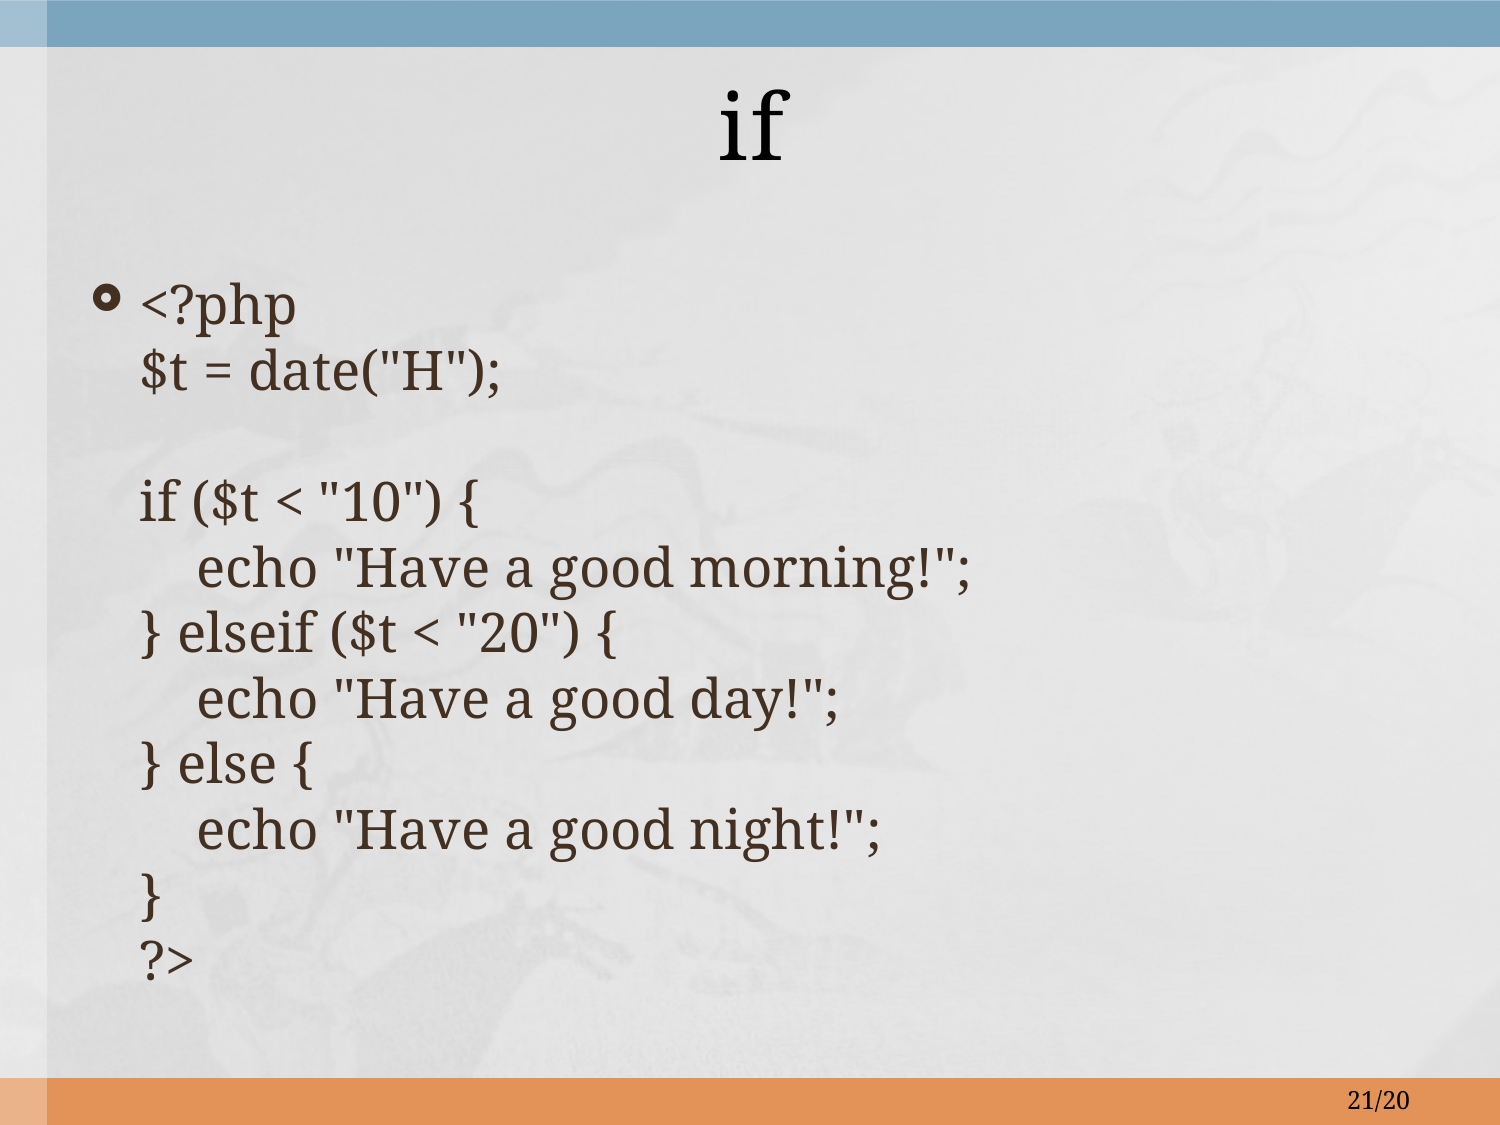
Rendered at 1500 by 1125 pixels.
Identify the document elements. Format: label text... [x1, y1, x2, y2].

list <?php $t = date("H"); if ($t < "10") { echo "Have a good morning!"; } elseif ($t < "20") { echo "Have a good day!"; } else { echo "Have a good night!"; } ?> [75, 262, 1425, 1005]
slide_number 21/20 [1074, 1078, 1425, 1125]
title if [49, 46, 1454, 202]
